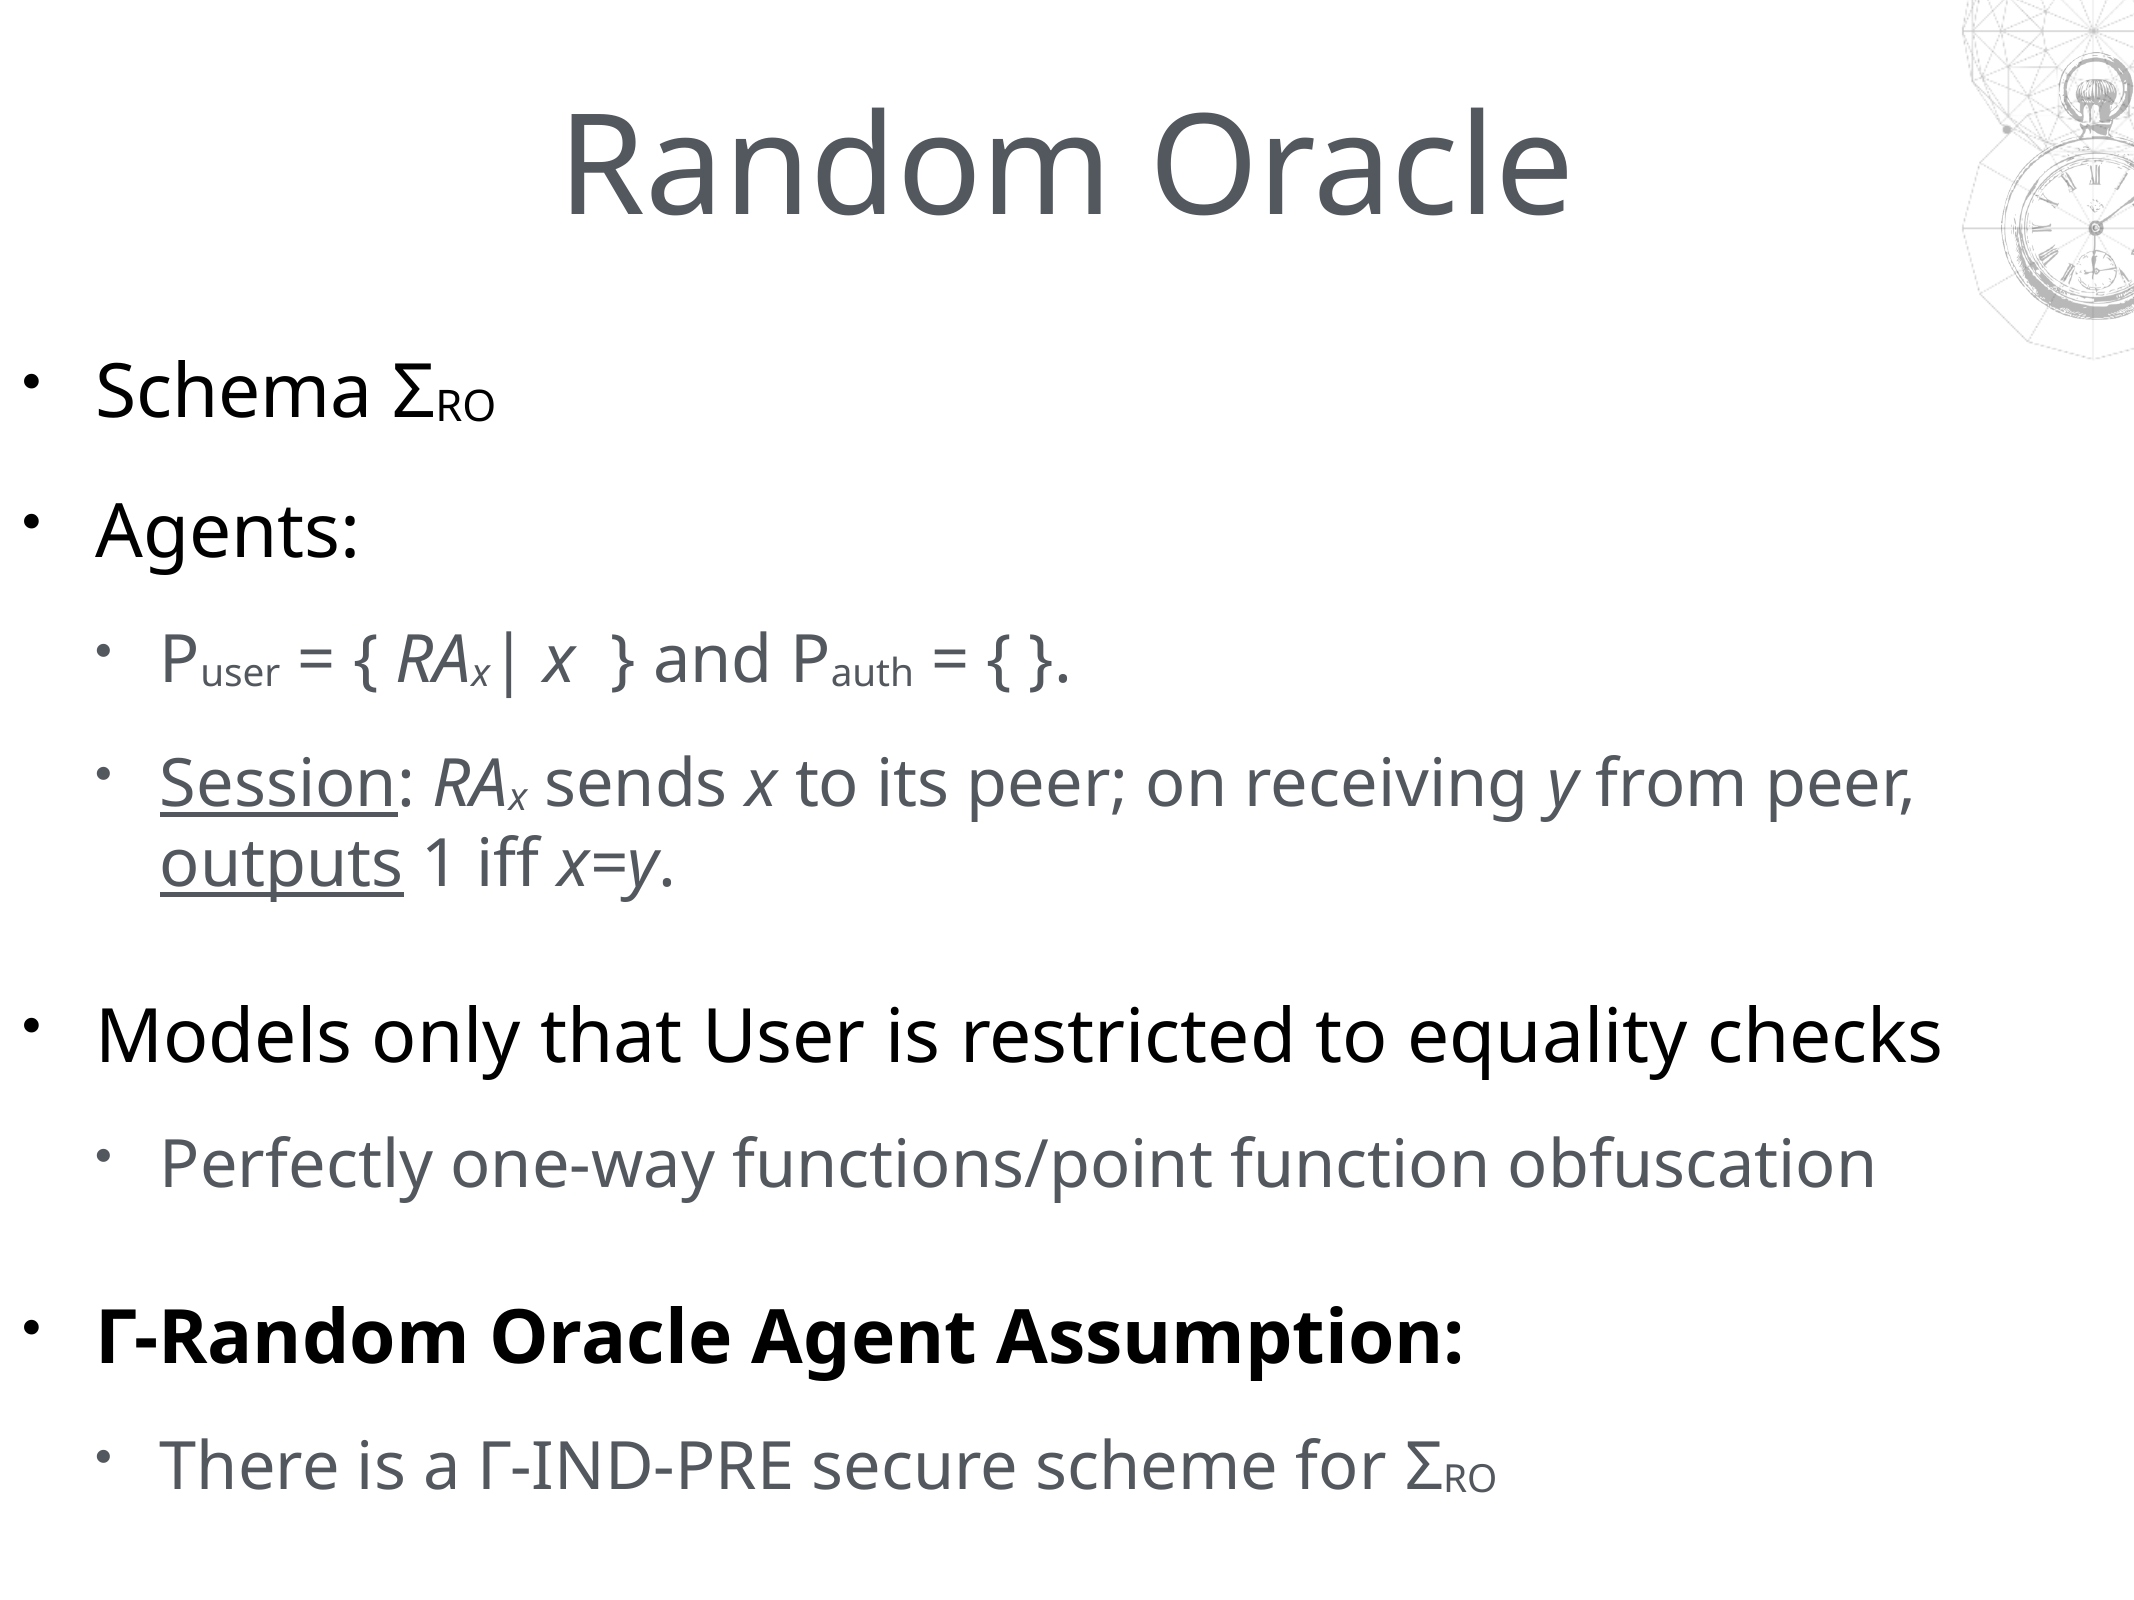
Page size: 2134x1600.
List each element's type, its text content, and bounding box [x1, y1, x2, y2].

title Random Oracle [21, 0, 2112, 309]
list Schema ΣRO Agents: Puser = { RAx| x } and Pauth = { }. Session: RAx sends x to its peer; on receiving y from peer, outputs 1 iff x=y. Models only that User is restricted to equality checks Perfectly one-way functions/point function obfuscation Γ-Random Oracle Agent Assumption: There is a Γ-IND-PRE secure scheme for ΣRO [21, 309, 2116, 1535]
